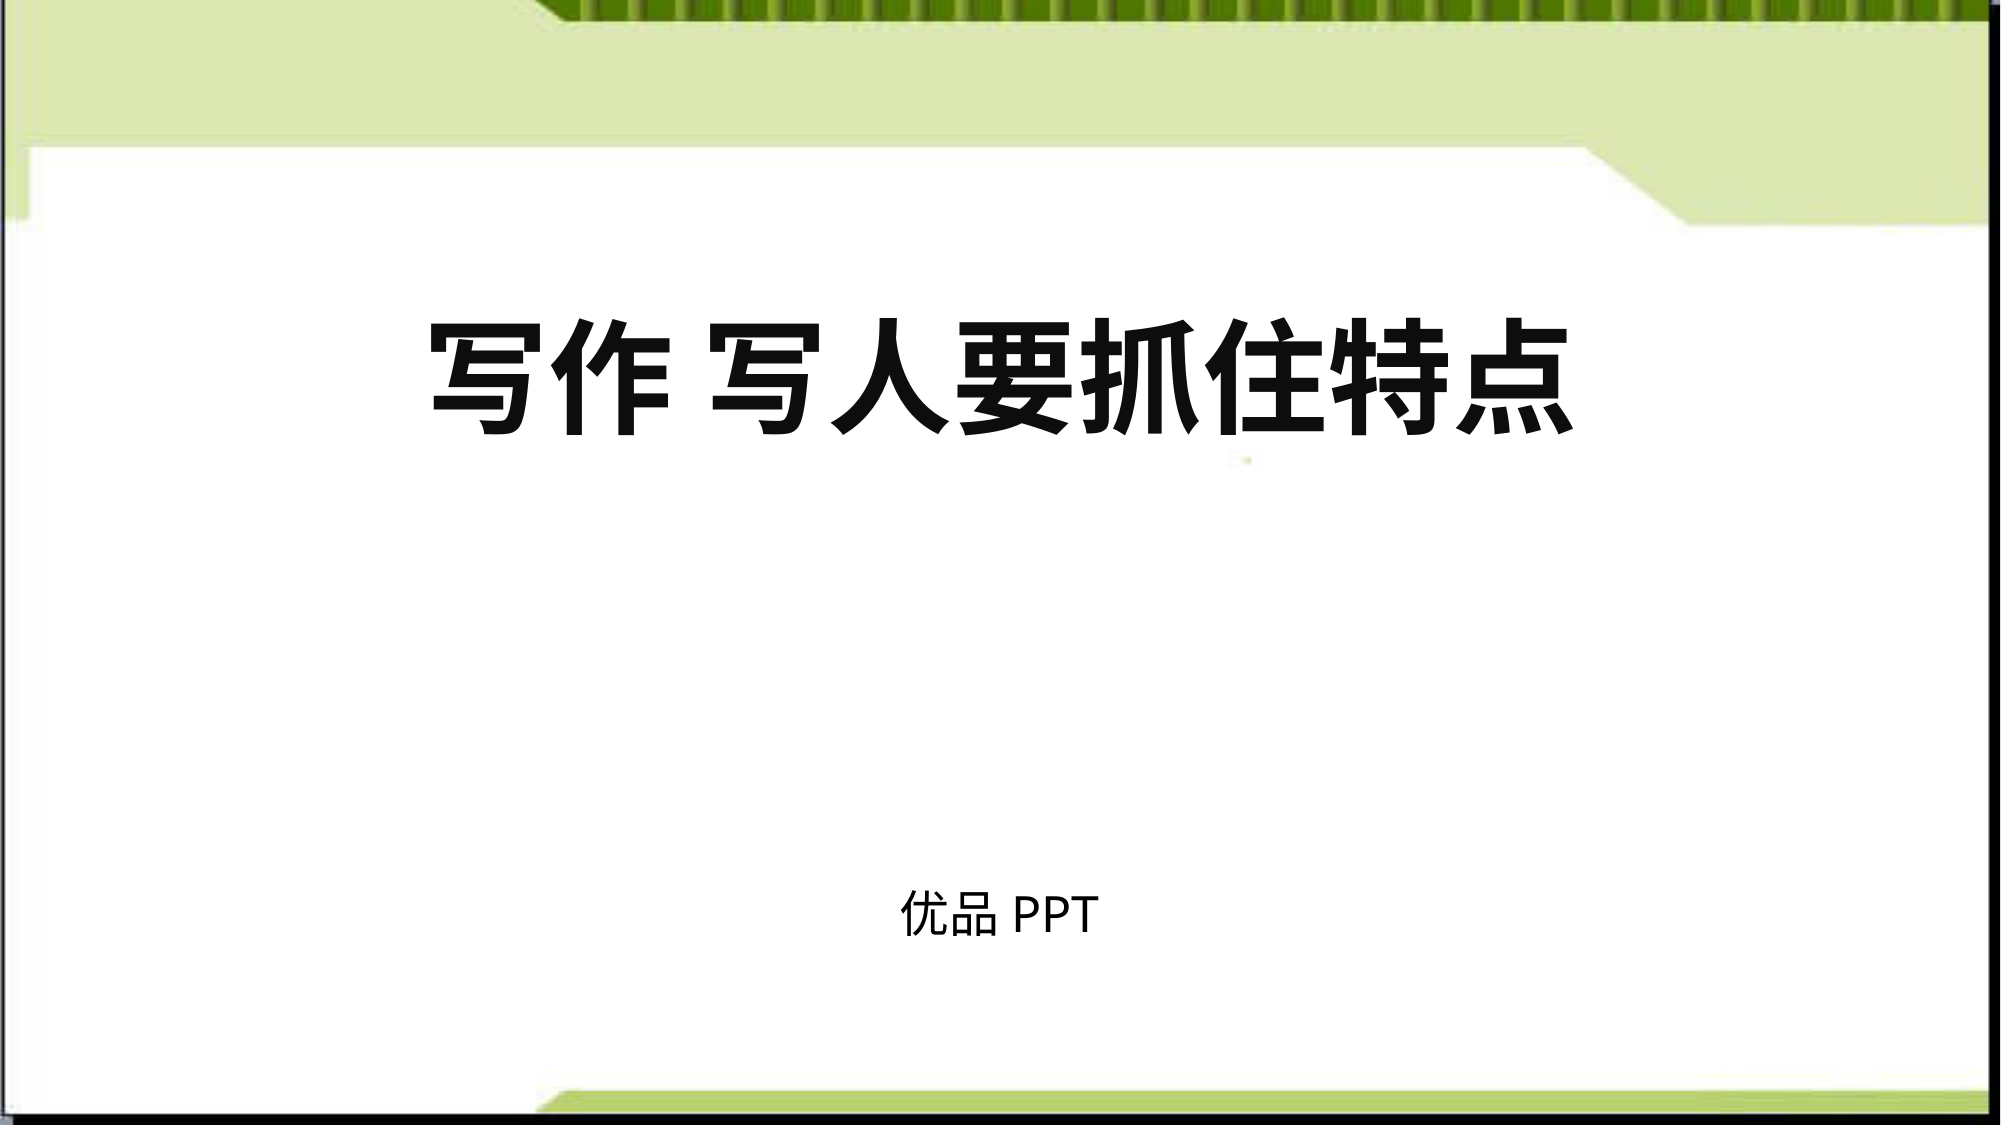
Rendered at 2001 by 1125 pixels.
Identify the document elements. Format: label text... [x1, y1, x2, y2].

text_box 写作 写人要抓住特点 [355, 292, 1646, 528]
text_box 优品PPT [828, 869, 1171, 951]
picture [0, 0, 2001, 1125]
